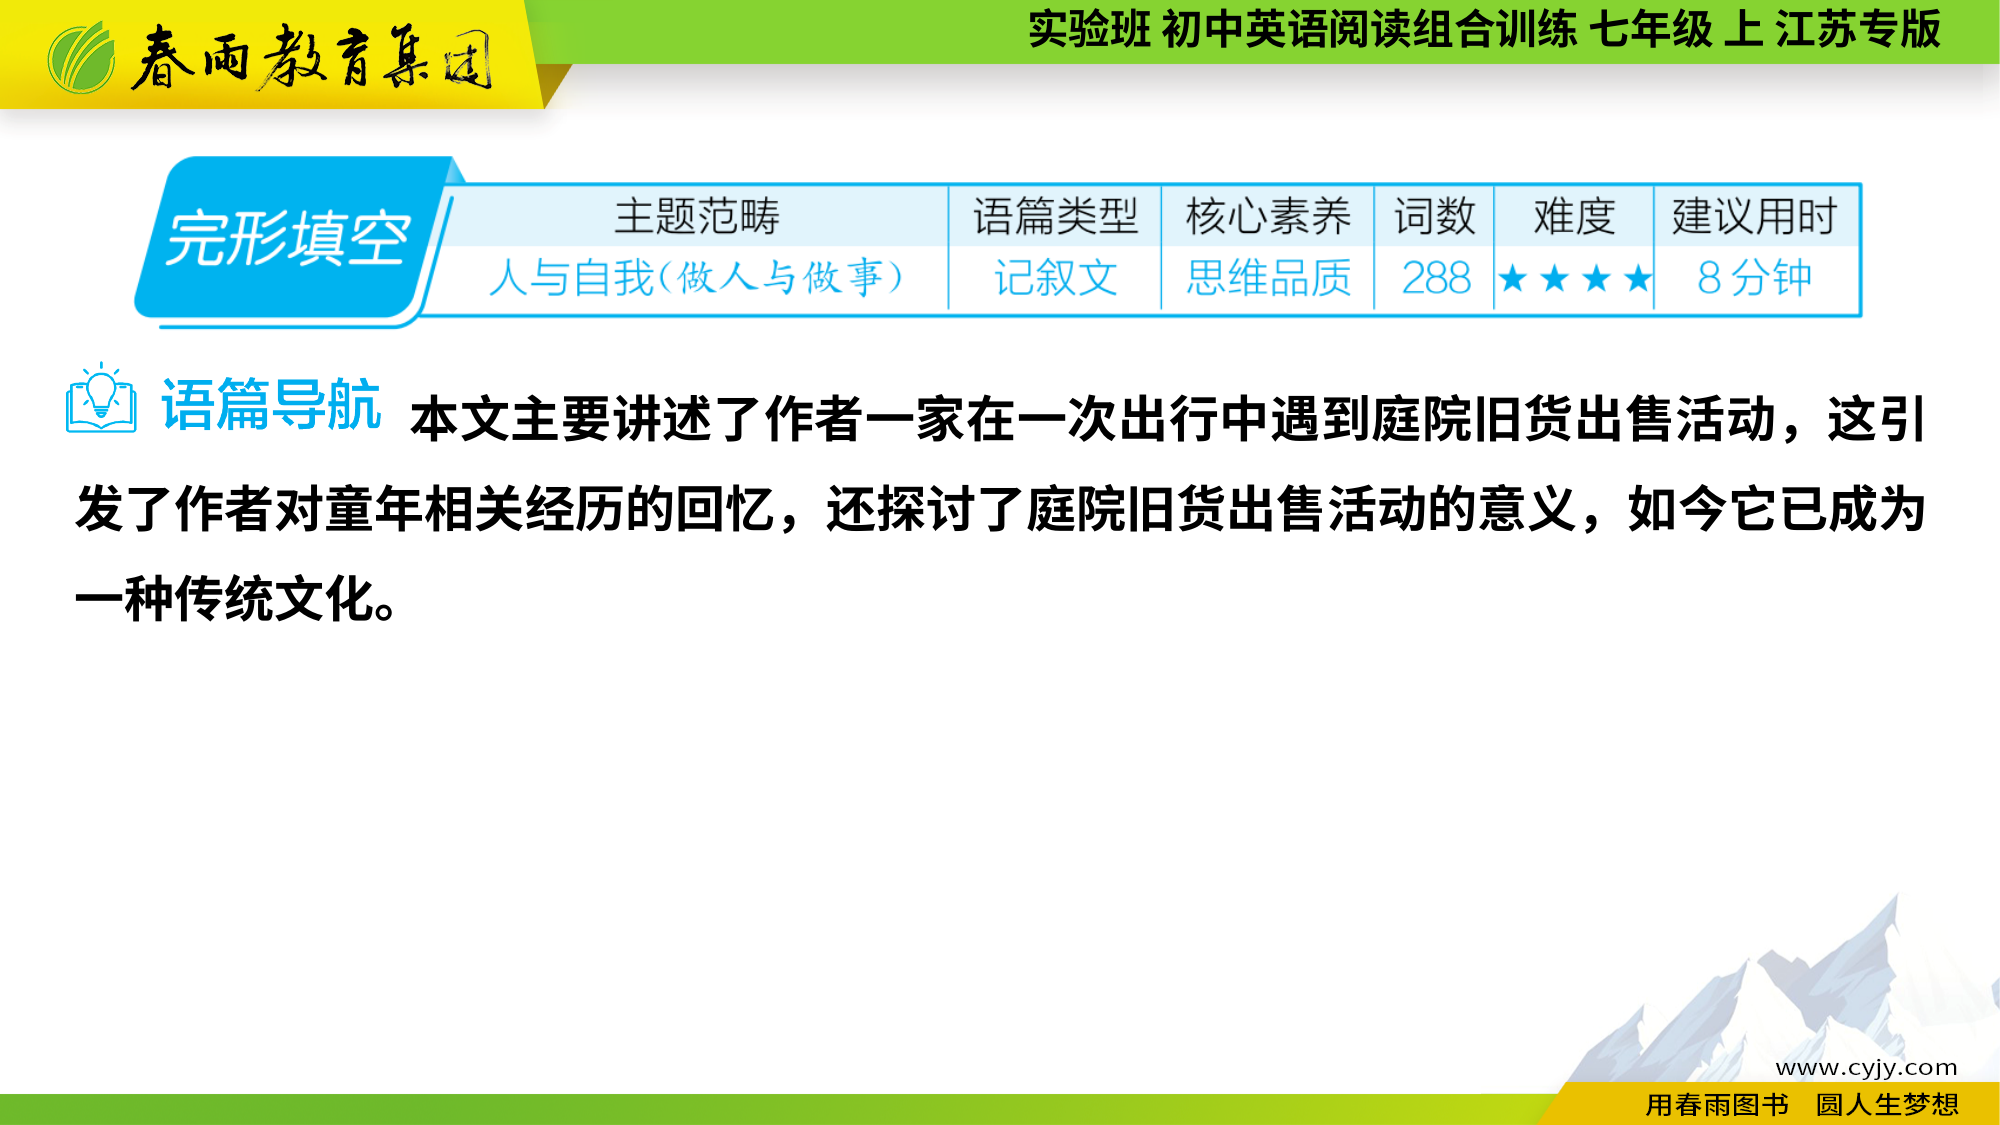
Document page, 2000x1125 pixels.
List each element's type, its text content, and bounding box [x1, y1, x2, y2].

list 本文主要讲述了作者一家在一次出行中遇到庭院旧货出售活动，这引发了作者对童年相关经历的回忆，还探讨了庭院旧货出售活动的意义，如今它已成为一种传统文化。 [59, 349, 1944, 627]
picture [0, 0, 2000, 1125]
